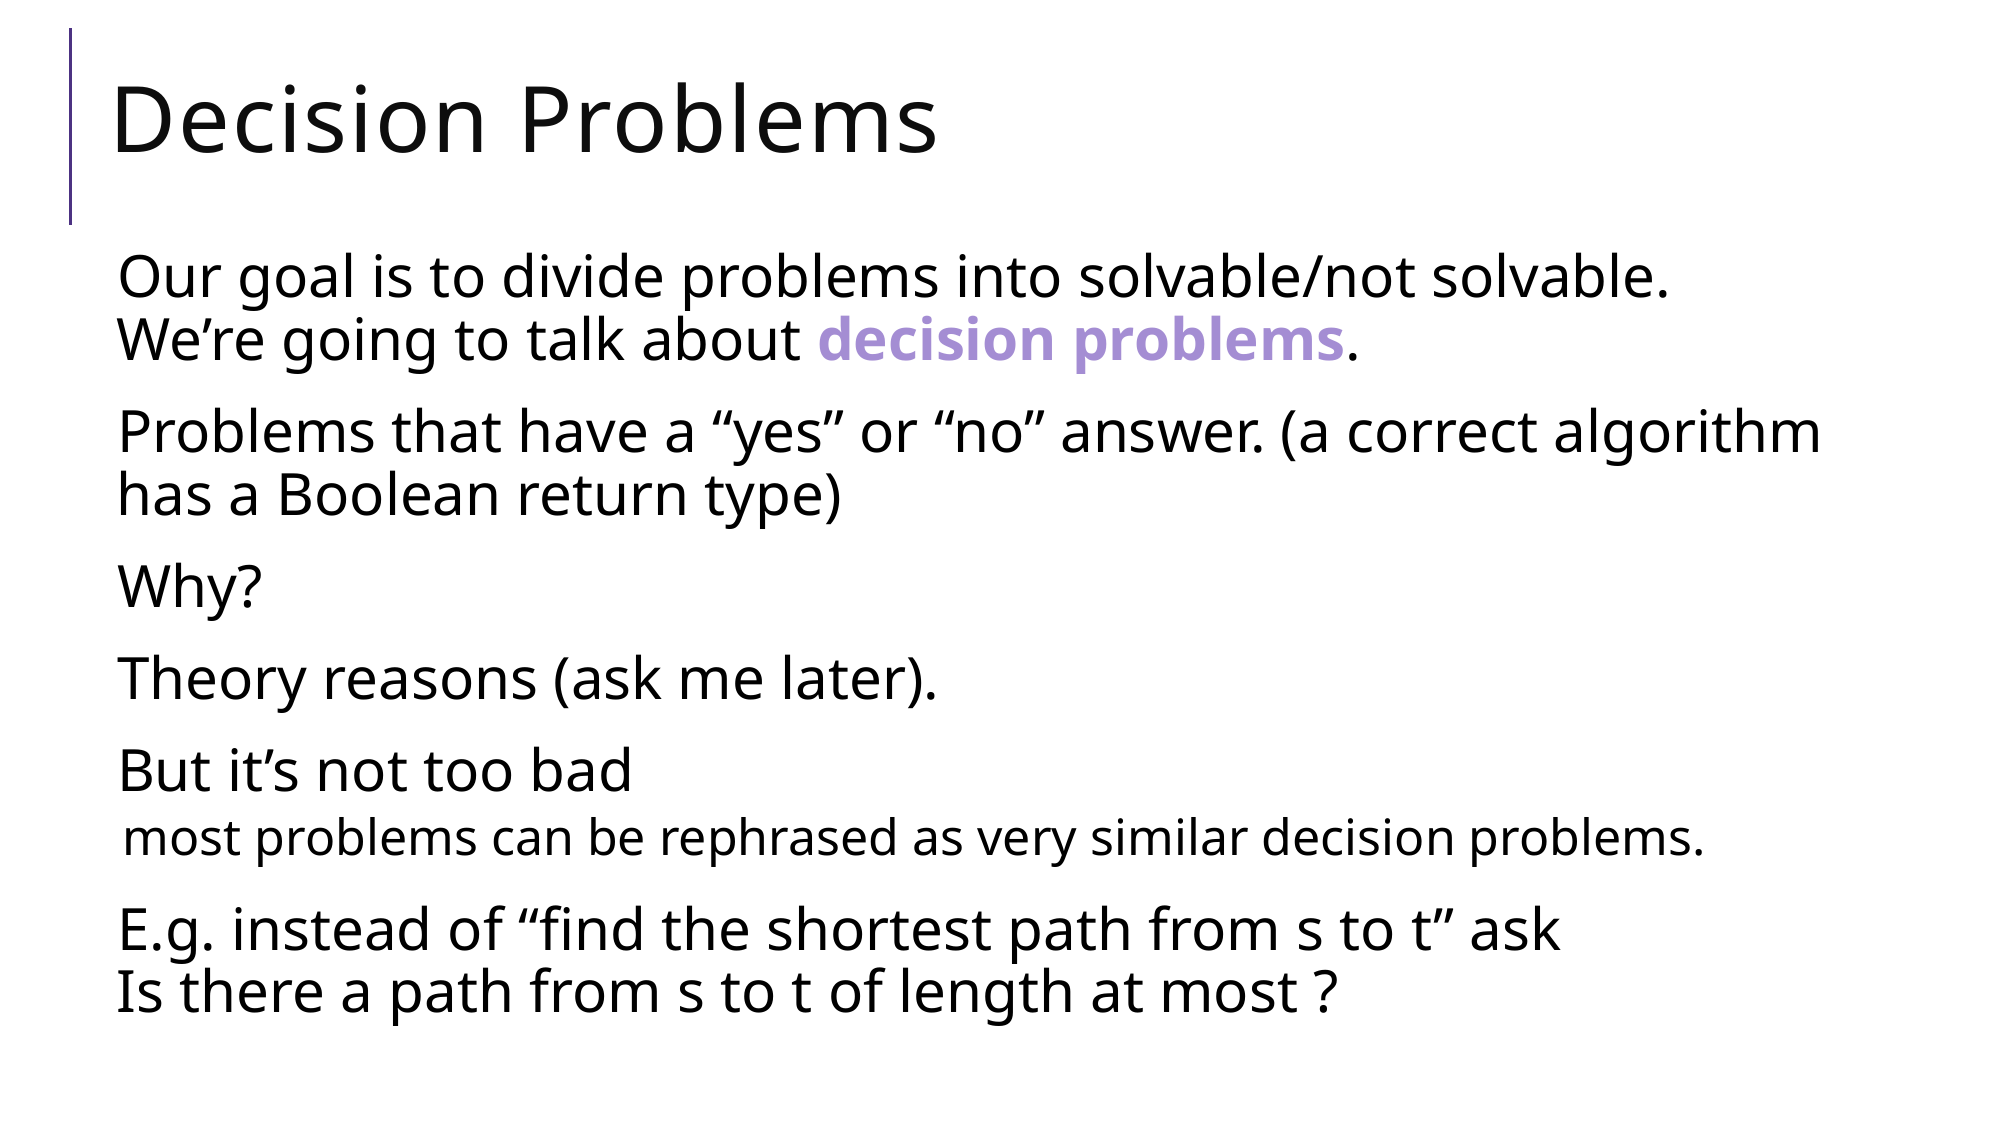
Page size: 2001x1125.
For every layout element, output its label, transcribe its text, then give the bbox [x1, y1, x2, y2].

title Decision Problems [94, 43, 1930, 210]
